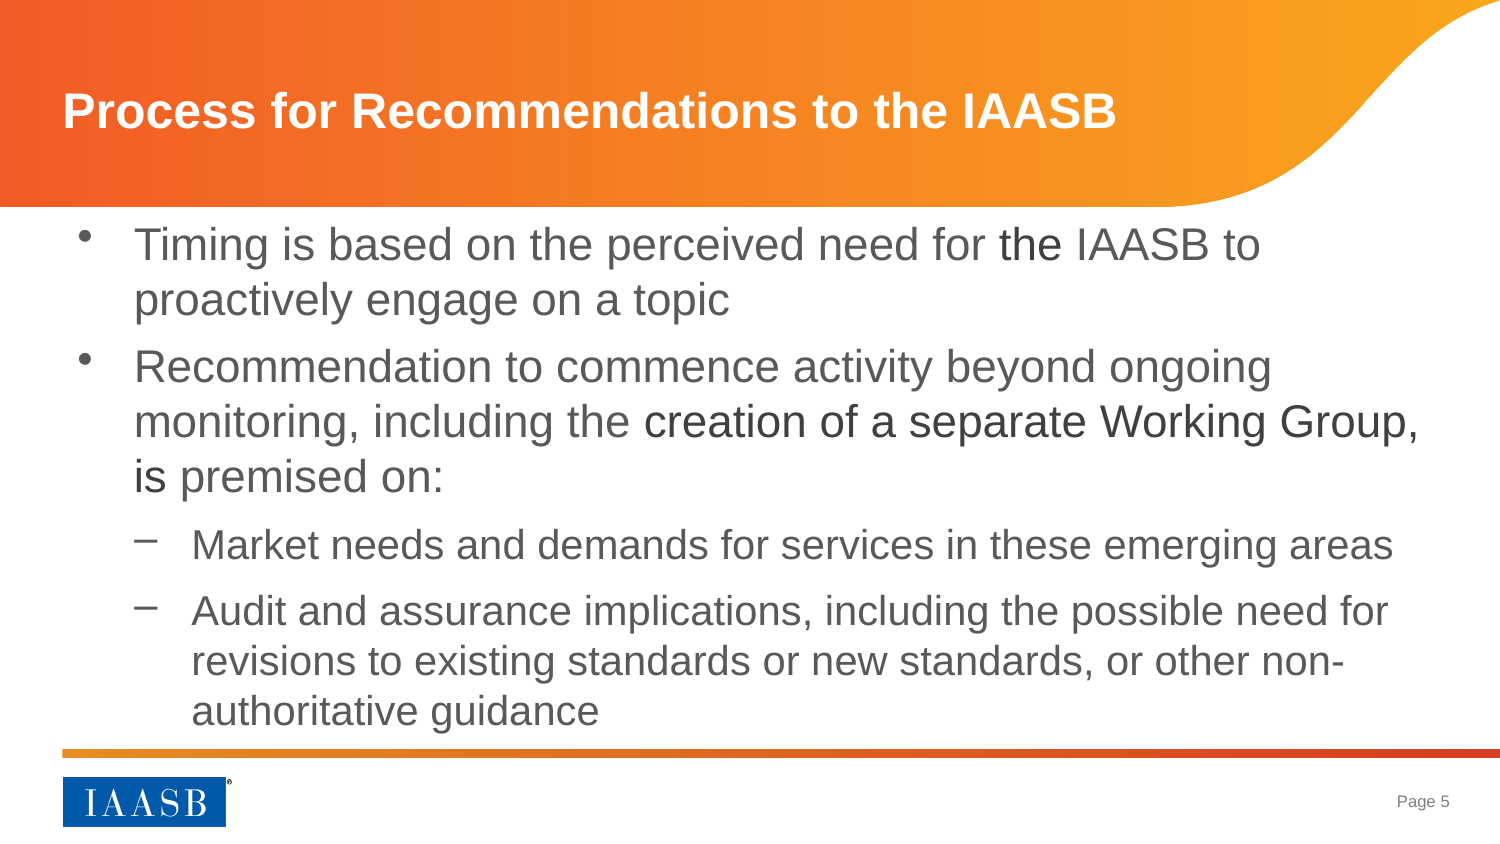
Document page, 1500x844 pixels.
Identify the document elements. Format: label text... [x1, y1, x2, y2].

list Timing is based on the perceived need for the IAASB to proactively engage on a topic Recommendation to commence activity beyond ongoing monitoring, including the creation of a separate Working Group, is premised on: Market needs and demands for services in these emerging areas Audit and assurance implications, including the possible need for revisions to existing standards or new standards, or other non-authoritative guidance [62, 206, 1450, 747]
title Process for Recommendations to the IAASB [62, 75, 1300, 142]
picture [63, 777, 232, 827]
picture [0, 0, 1500, 207]
